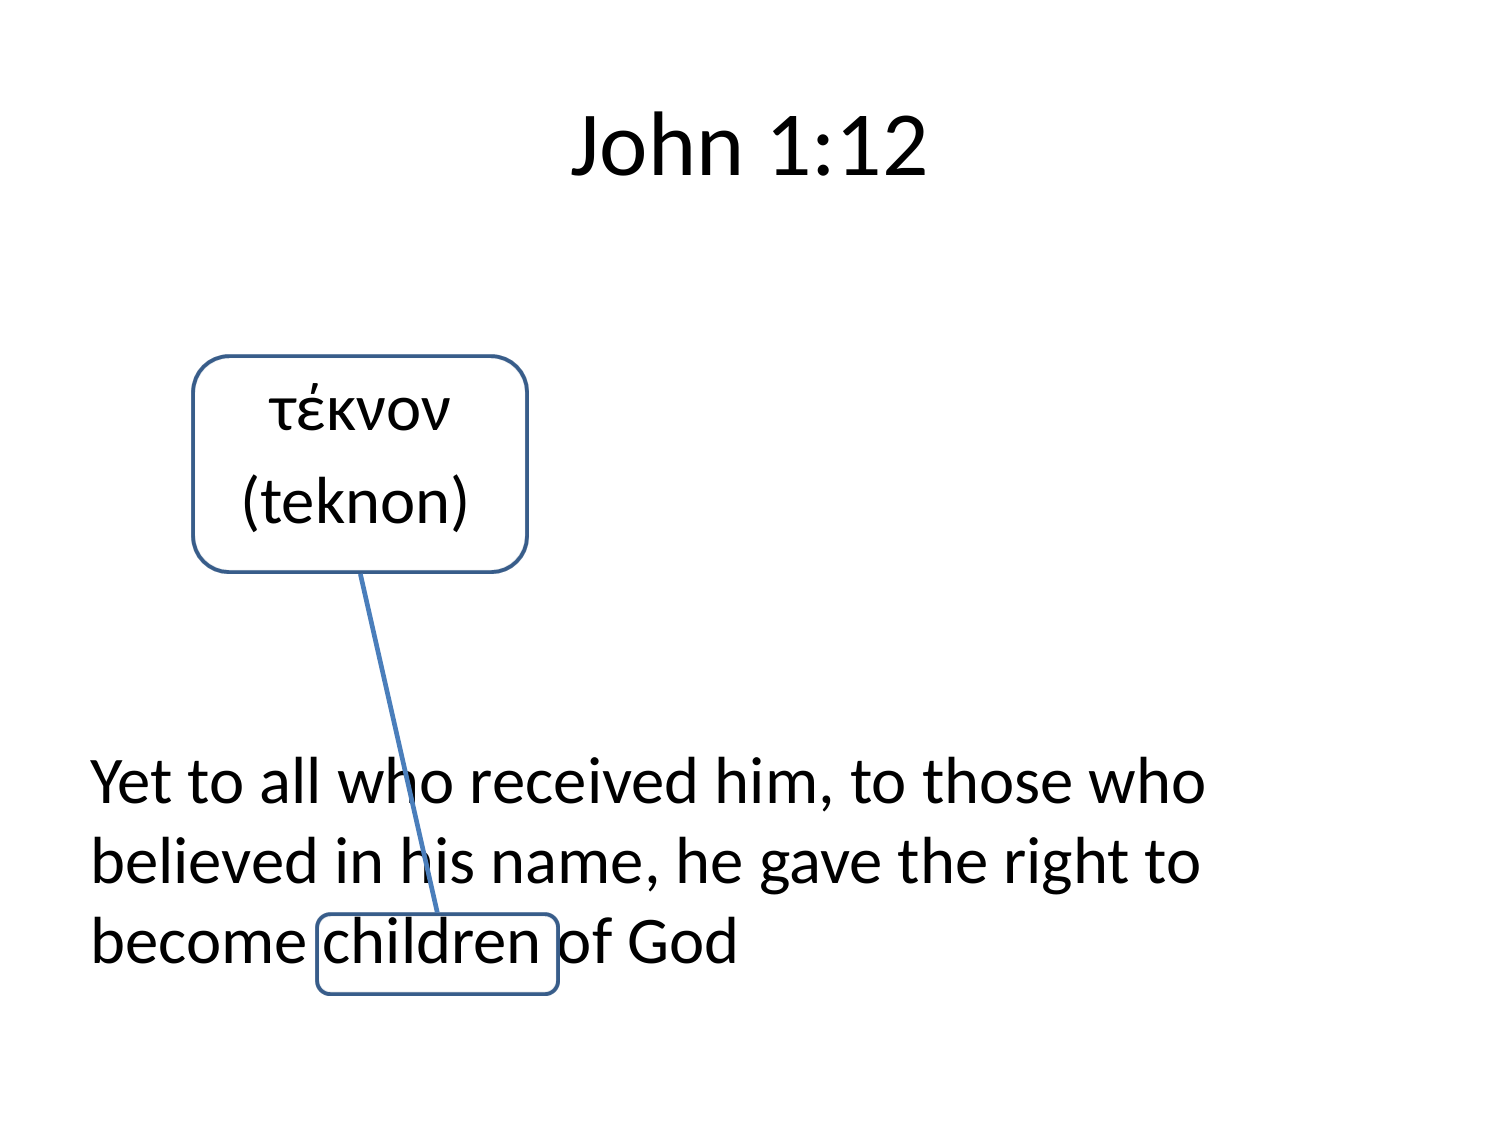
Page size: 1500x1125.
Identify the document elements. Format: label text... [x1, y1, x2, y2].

picture [191, 354, 530, 575]
list τέκνον (teknon) Yet to all who received him, to those who believed in his name, he gave the right to become children of God [75, 262, 1425, 1005]
picture [315, 912, 560, 996]
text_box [360, 573, 438, 913]
title John 1:12 [75, 45, 1425, 233]
